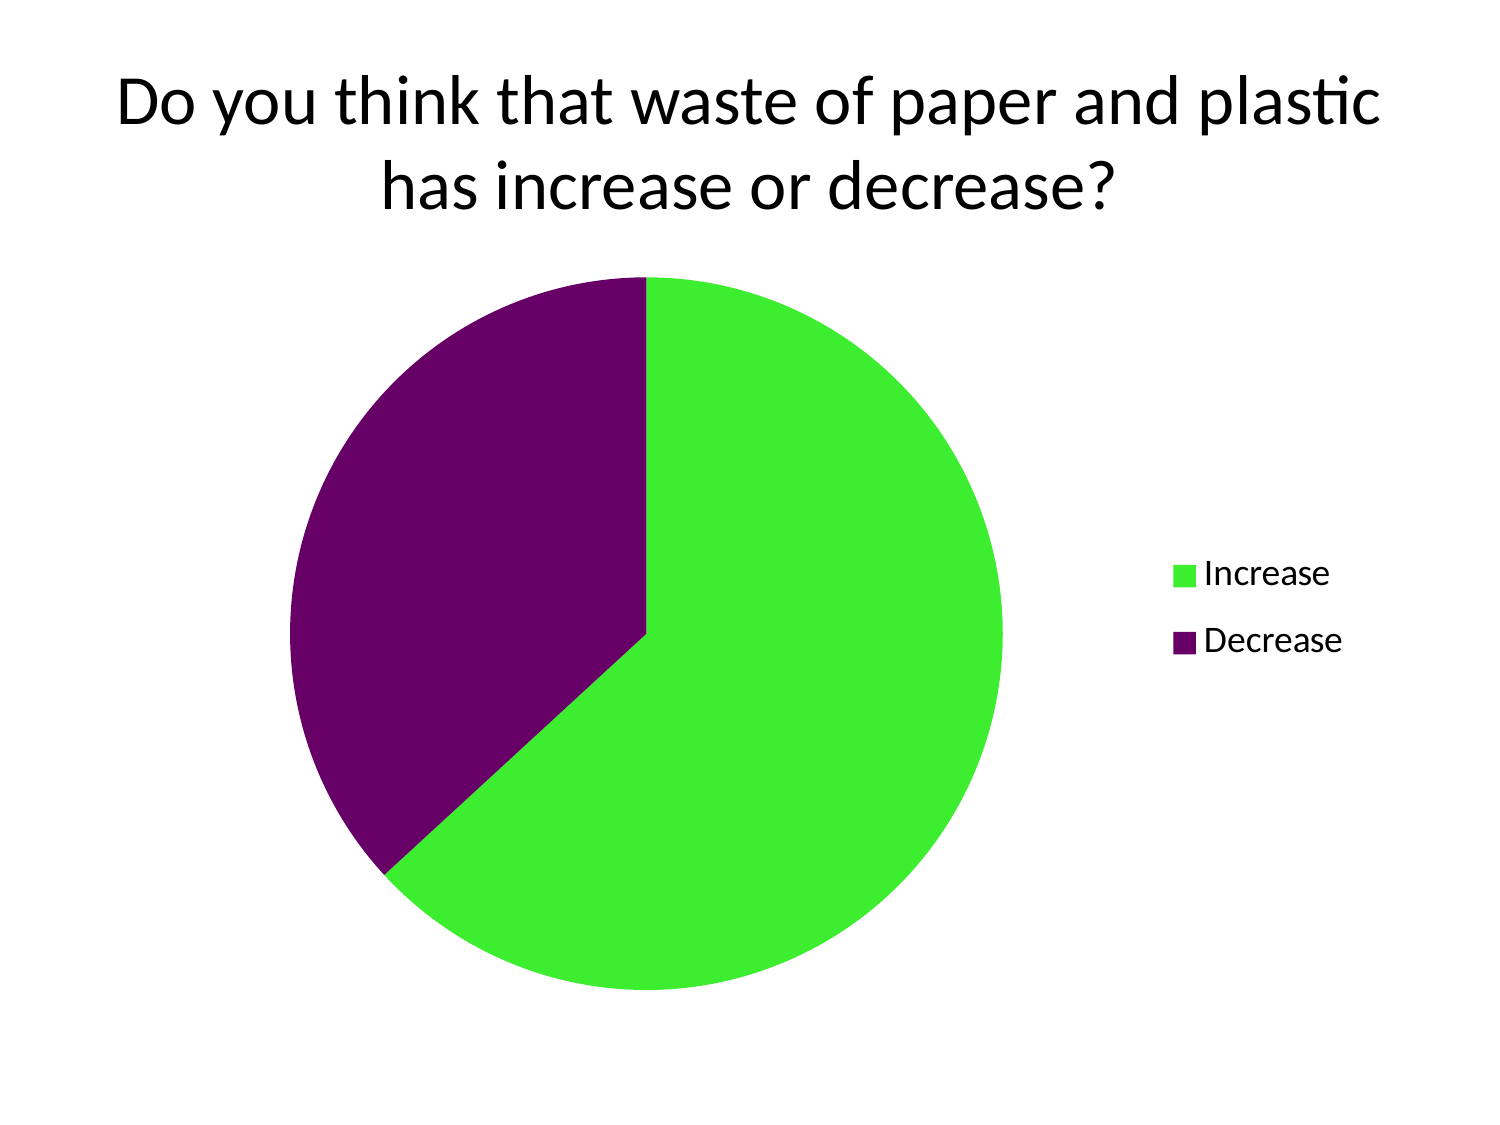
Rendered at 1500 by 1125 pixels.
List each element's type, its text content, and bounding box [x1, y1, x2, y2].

title Do you think that waste of paper and plastic has increase or decrease? [75, 45, 1425, 233]
chart [74, 262, 1426, 1006]
